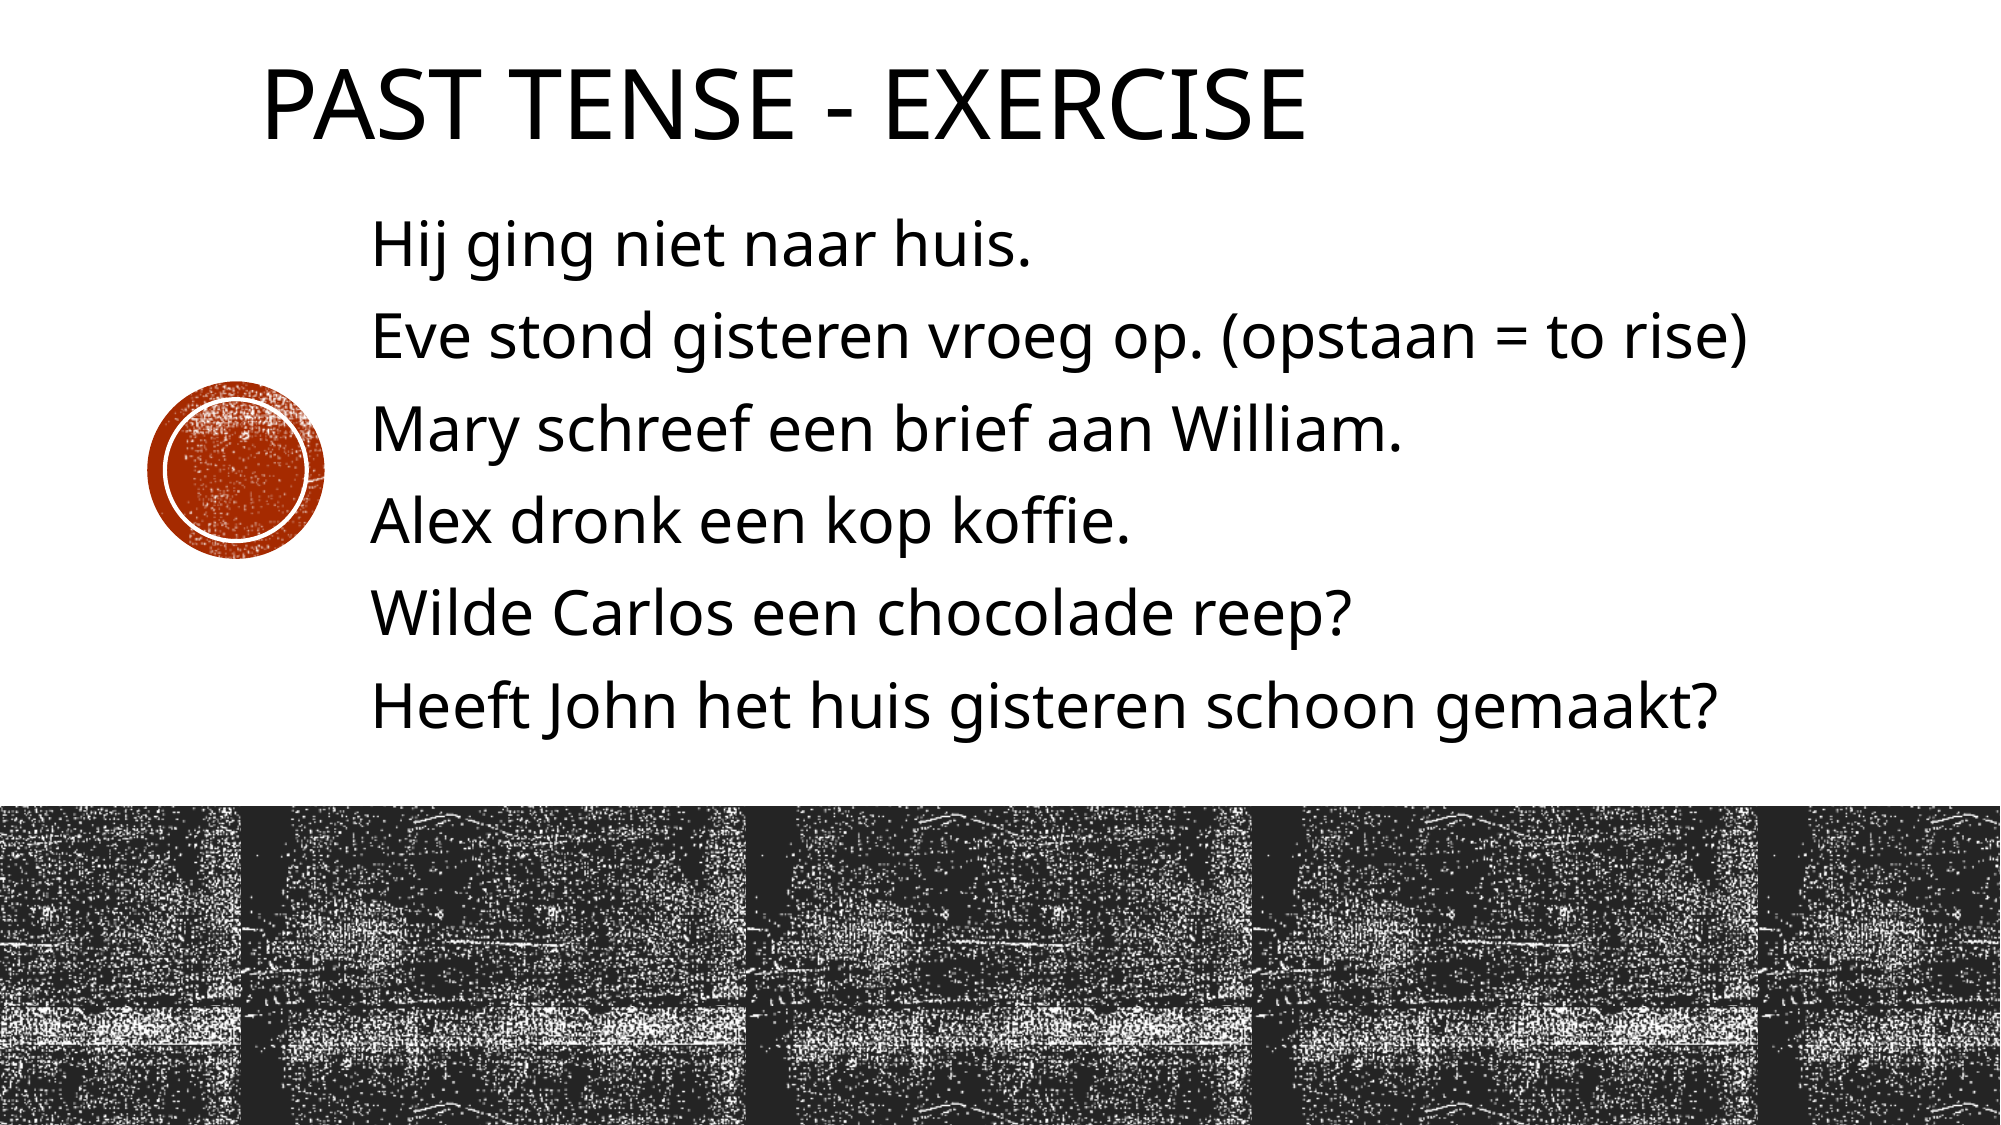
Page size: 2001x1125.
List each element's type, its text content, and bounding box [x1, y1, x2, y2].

list Hij ging niet naar huis. Eve stond gisteren vroeg op. (opstaan = to rise) Mary schreef een brief aan William. Alex dronk een kop koffie. Wilde Carlos een chocolade reep? Heeft John het huis gisteren schoon gemaakt? [355, 204, 1841, 928]
title Past tense - exercise [244, 56, 1927, 166]
